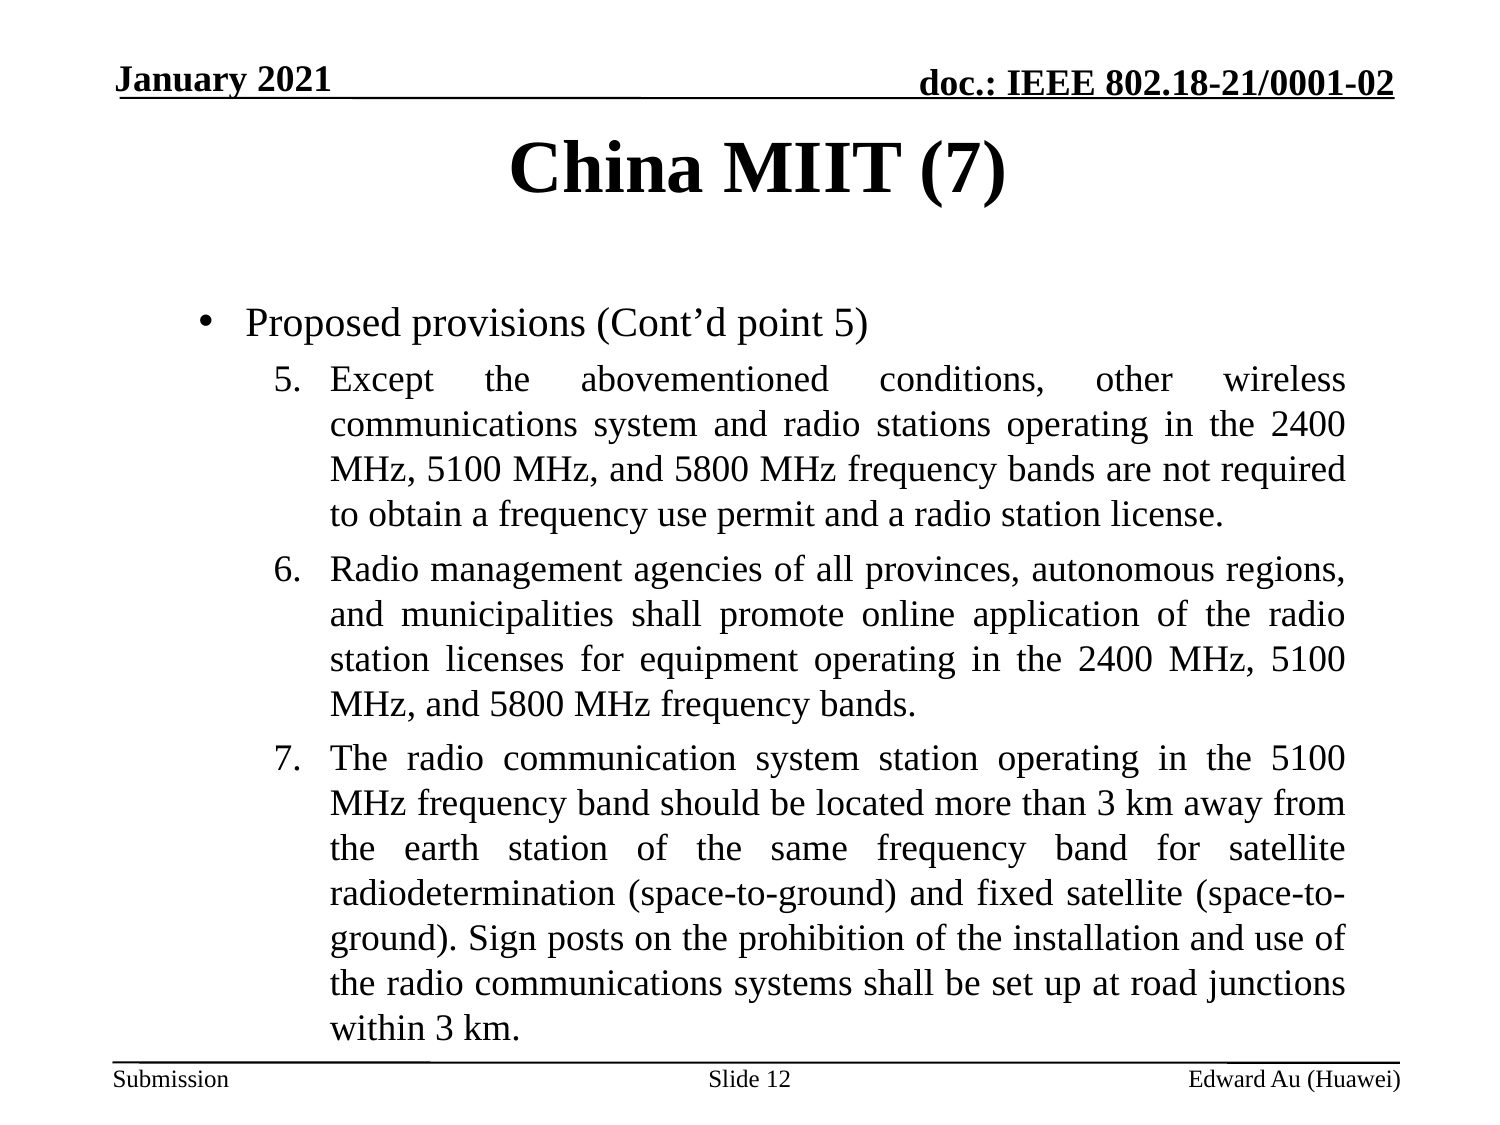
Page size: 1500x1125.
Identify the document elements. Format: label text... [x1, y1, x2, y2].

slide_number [114, 54, 493, 100]
slide_number Slide 12 [699, 1061, 800, 1123]
title China MIIT (7) [120, 99, 1396, 226]
list Proposed provisions (Cont’d point 5) Except the abovementioned conditions, other wireless communications system and radio stations operating in the 2400 MHz, 5100 MHz, and 5800 MHz frequency bands are not required to obtain a frequency use permit and a radio station license. Radio management agencies of all provinces, autonomous regions, and municipalities shall promote online application of the radio station licenses for equipment operating in the 2400 MHz, 5100 MHz, and 5800 MHz frequency bands. The radio communication system station operating in the 5100 MHz frequency band should be located more than 3 km away from the earth station of the same frequency band for satellite radiodetermination (space-to-ground) and fixed satellite (space-to-ground). Sign posts on the prohibition of the installation and use of the radio communications systems shall be set up at road junctions within 3 km. [108, 287, 1363, 1063]
footer Edward Au (Huawei) [902, 1061, 1402, 1093]
